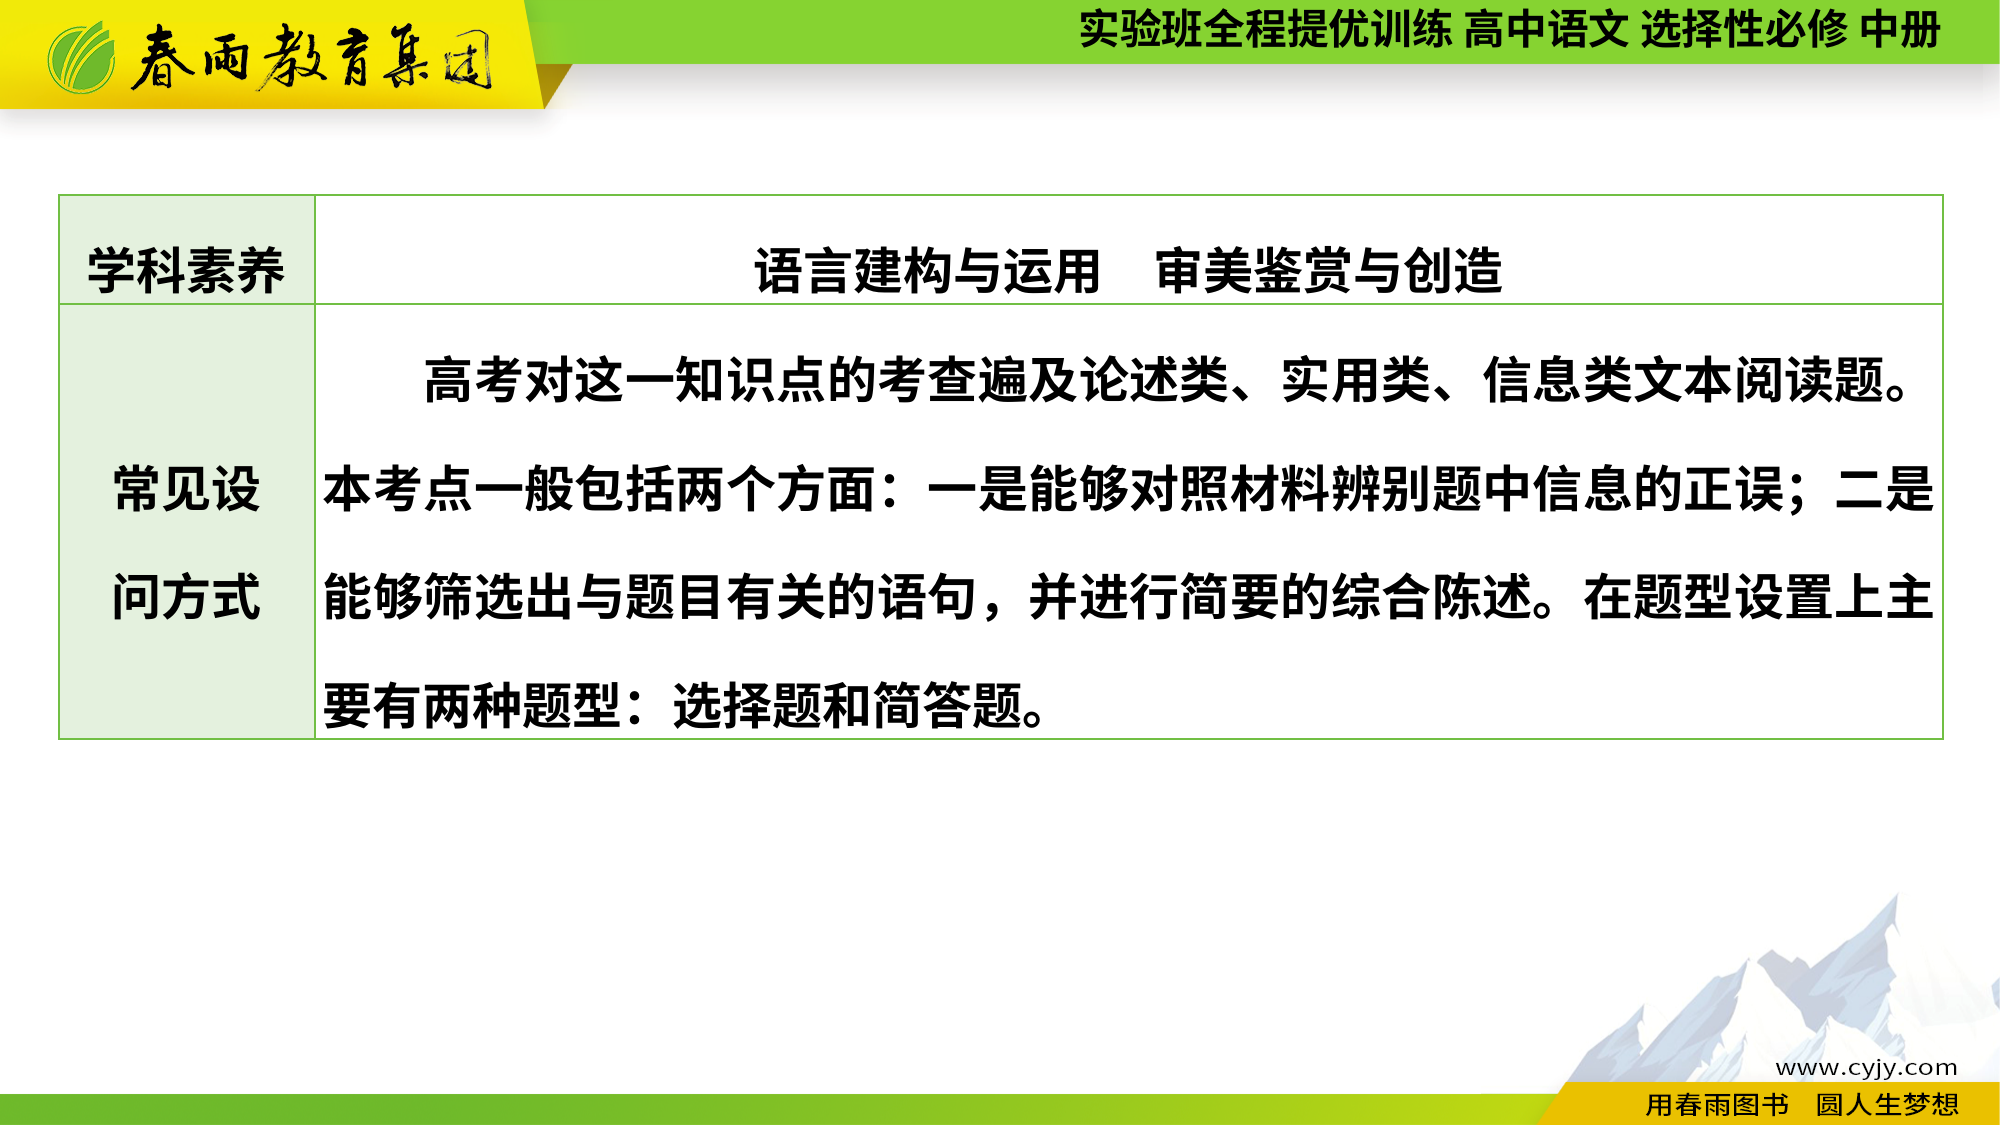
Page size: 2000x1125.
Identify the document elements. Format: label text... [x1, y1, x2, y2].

picture [0, 0, 2000, 1125]
table_cell 高考对这一知识点的考查遍及论述类、实用类、信息类文本阅读题。本考点一般包括两个方面：一是能够对照材料辨别题中信息的正误；二是能够筛选出与题目有关的语句，并进行简要的综合陈述。在题型设置上主要有两种题型：选择题和简答题。 [316, 305, 1942, 738]
table_header 学科素养 [60, 196, 314, 303]
table_header 语言建构与运用 审美鉴赏与创造 [316, 196, 1942, 303]
table_cell 常见设 问方式 [60, 305, 314, 738]
